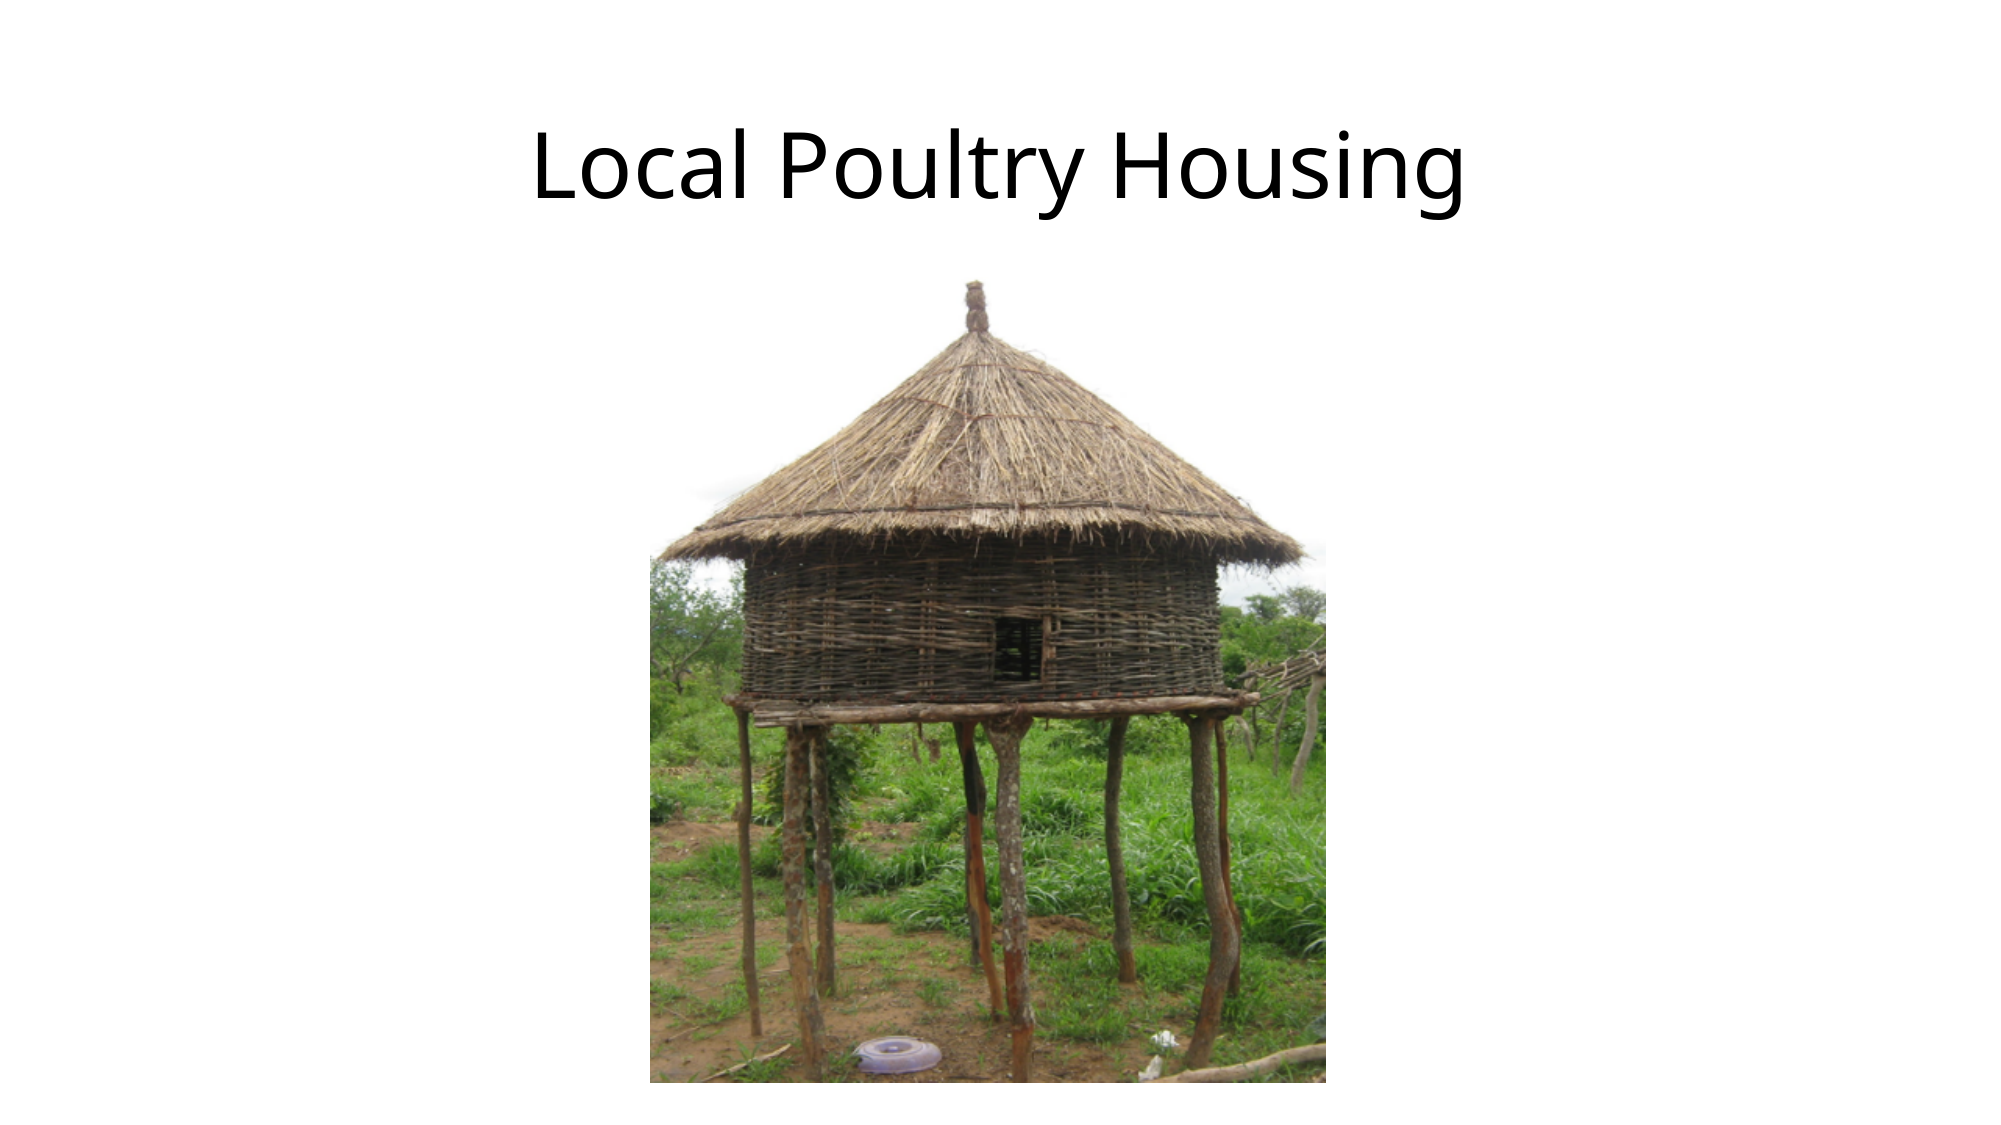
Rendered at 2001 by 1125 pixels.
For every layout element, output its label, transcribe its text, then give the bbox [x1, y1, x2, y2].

picture [650, 277, 1326, 1083]
title Local Poultry Housing [137, 59, 1863, 278]
